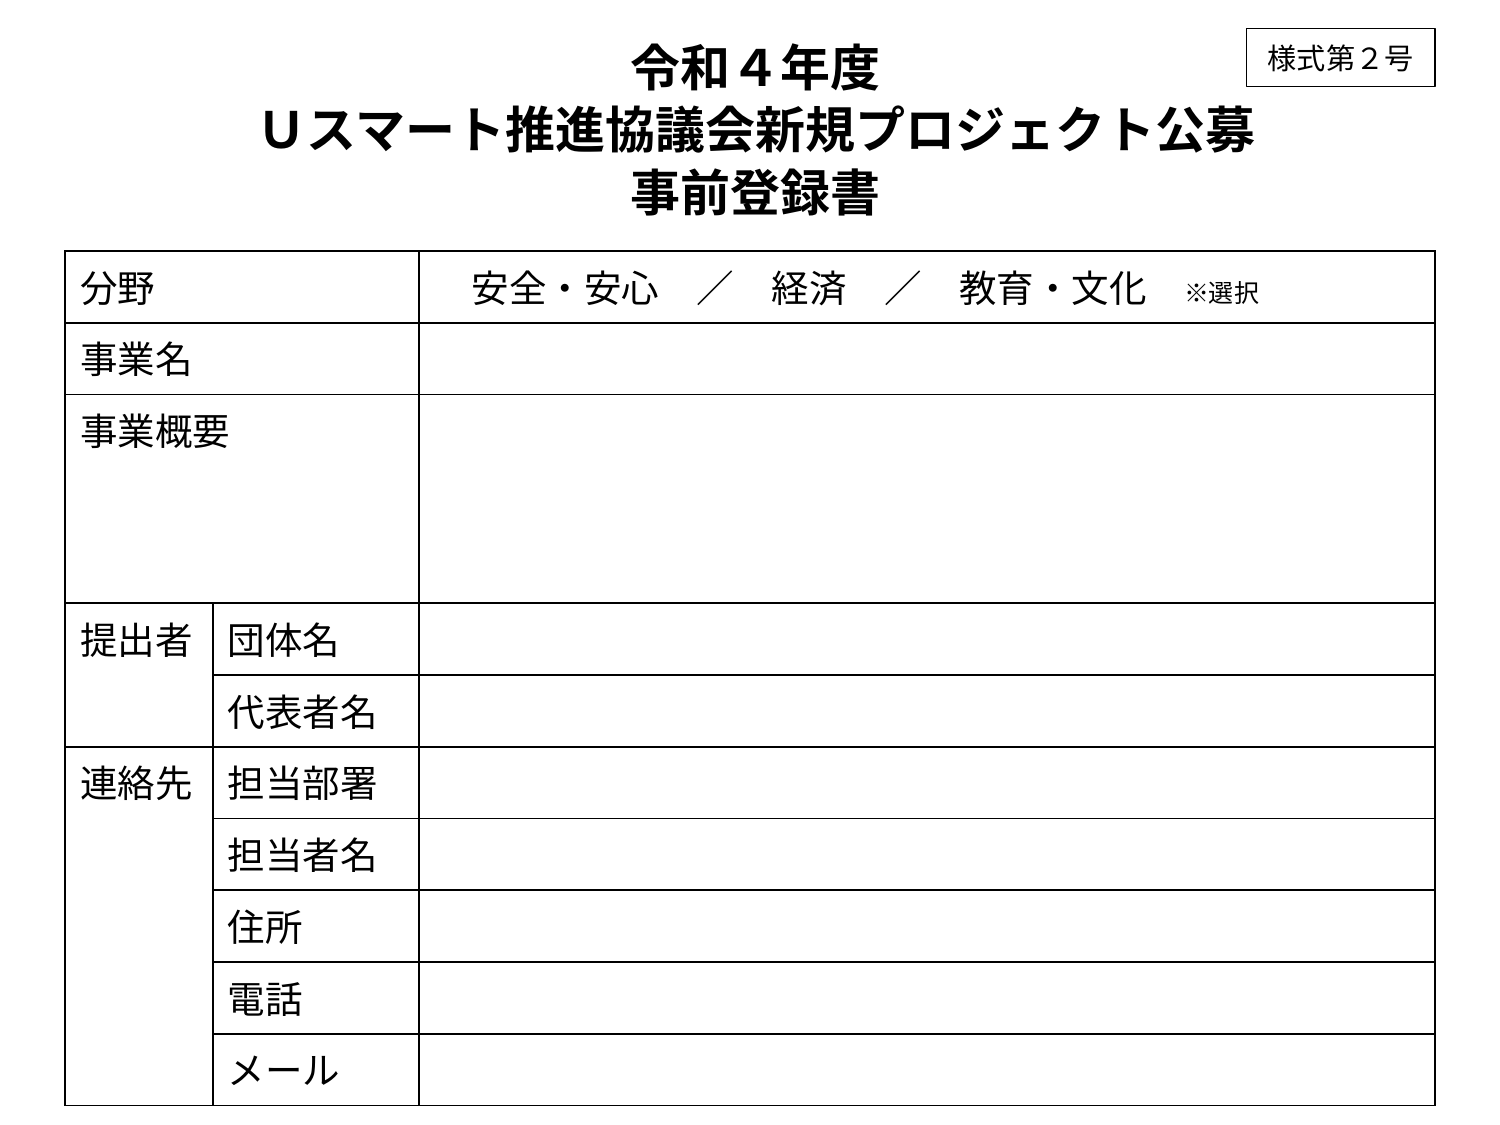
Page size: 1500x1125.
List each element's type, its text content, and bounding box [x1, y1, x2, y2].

table_cell 事業名 [66, 324, 418, 394]
text_box 令和４年度 Ｕスマート推進協議会新規プロジェクト公募 事前登録書 [100, 28, 1412, 229]
table_cell [420, 748, 1434, 818]
table_cell 団体名 [214, 604, 418, 674]
table_cell 連絡先 [66, 748, 212, 1105]
table_cell 電話 [214, 963, 418, 1033]
table_cell [420, 604, 1434, 674]
table_cell 提出者 [66, 604, 212, 746]
table_cell 代表者名 [214, 676, 418, 746]
text_box 様式第２号 [1246, 28, 1435, 87]
table_cell [420, 676, 1434, 746]
table_cell [420, 395, 1434, 602]
table_cell 事業概要 [66, 395, 418, 602]
table_cell 担当部署 [214, 748, 418, 818]
table_header 分野 [66, 252, 418, 322]
table_cell [420, 819, 1434, 889]
table_cell メール [214, 1035, 418, 1105]
table_cell [420, 324, 1434, 394]
table_cell [420, 891, 1434, 961]
table_cell 住所 [214, 891, 418, 961]
table_cell 担当者名 [214, 819, 418, 889]
table_cell [420, 1035, 1434, 1105]
table_header 安全・安心 ／ 経済 ／ 教育・文化 ※選択 [420, 252, 1434, 322]
table_cell [420, 963, 1434, 1033]
